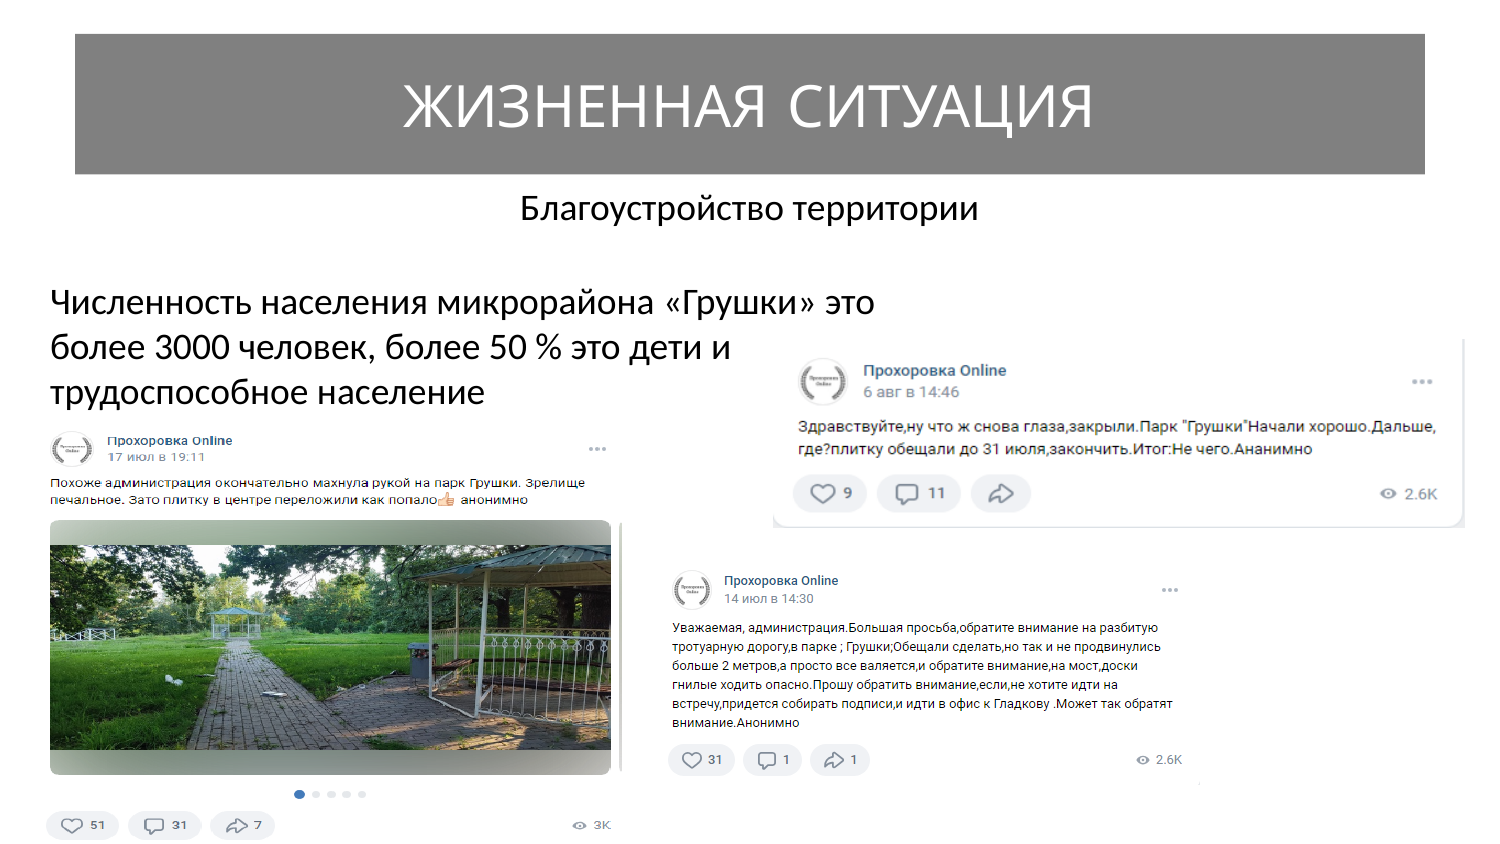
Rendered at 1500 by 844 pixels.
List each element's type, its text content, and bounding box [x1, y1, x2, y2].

text_box Благоустройство территории [81, 175, 1418, 236]
picture [773, 339, 1466, 528]
picture [655, 562, 1200, 785]
picture [46, 421, 622, 844]
text_box Численность населения микрорайона «Грушки» это более 3000 человек, более 50 % это дети и трудоспособное население [35, 269, 926, 420]
title ЖИЗНЕННАЯ СИТУАЦИЯ [75, 33, 1425, 175]
